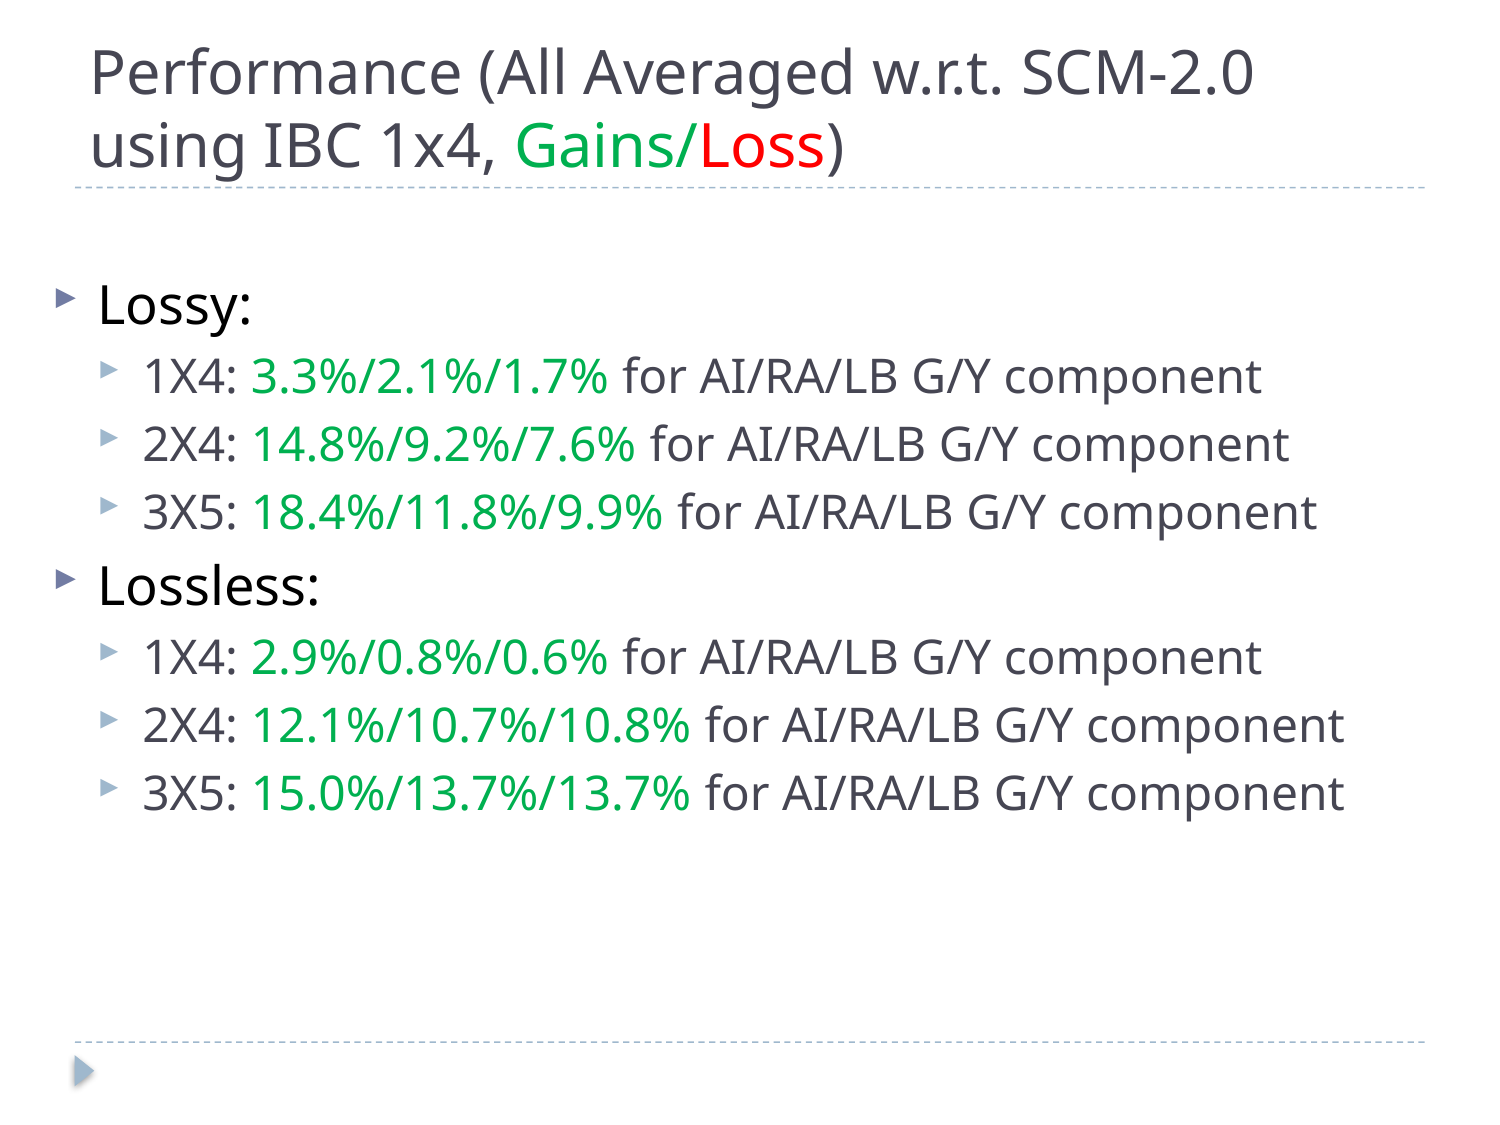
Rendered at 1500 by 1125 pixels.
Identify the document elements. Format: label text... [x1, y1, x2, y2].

title Performance (All Averaged w.r.t. SCM-2.0 using IBC 1x4, Gains/Loss) [75, 24, 1425, 188]
list Lossy: 1X4: 3.3%/2.1%/1.7% for AI/RA/LB G/Y component 2X4: 14.8%/9.2%/7.6% for AI/RA/LB G/Y component 3X5: 18.4%/11.8%/9.9% for AI/RA/LB G/Y component Lossless: 1X4: 2.9%/0.8%/0.6% for AI/RA/LB G/Y component 2X4: 12.1%/10.7%/10.8% for AI/RA/LB G/Y component 3X5: 15.0%/13.7%/13.7% for AI/RA/LB G/Y component [37, 262, 1475, 1005]
